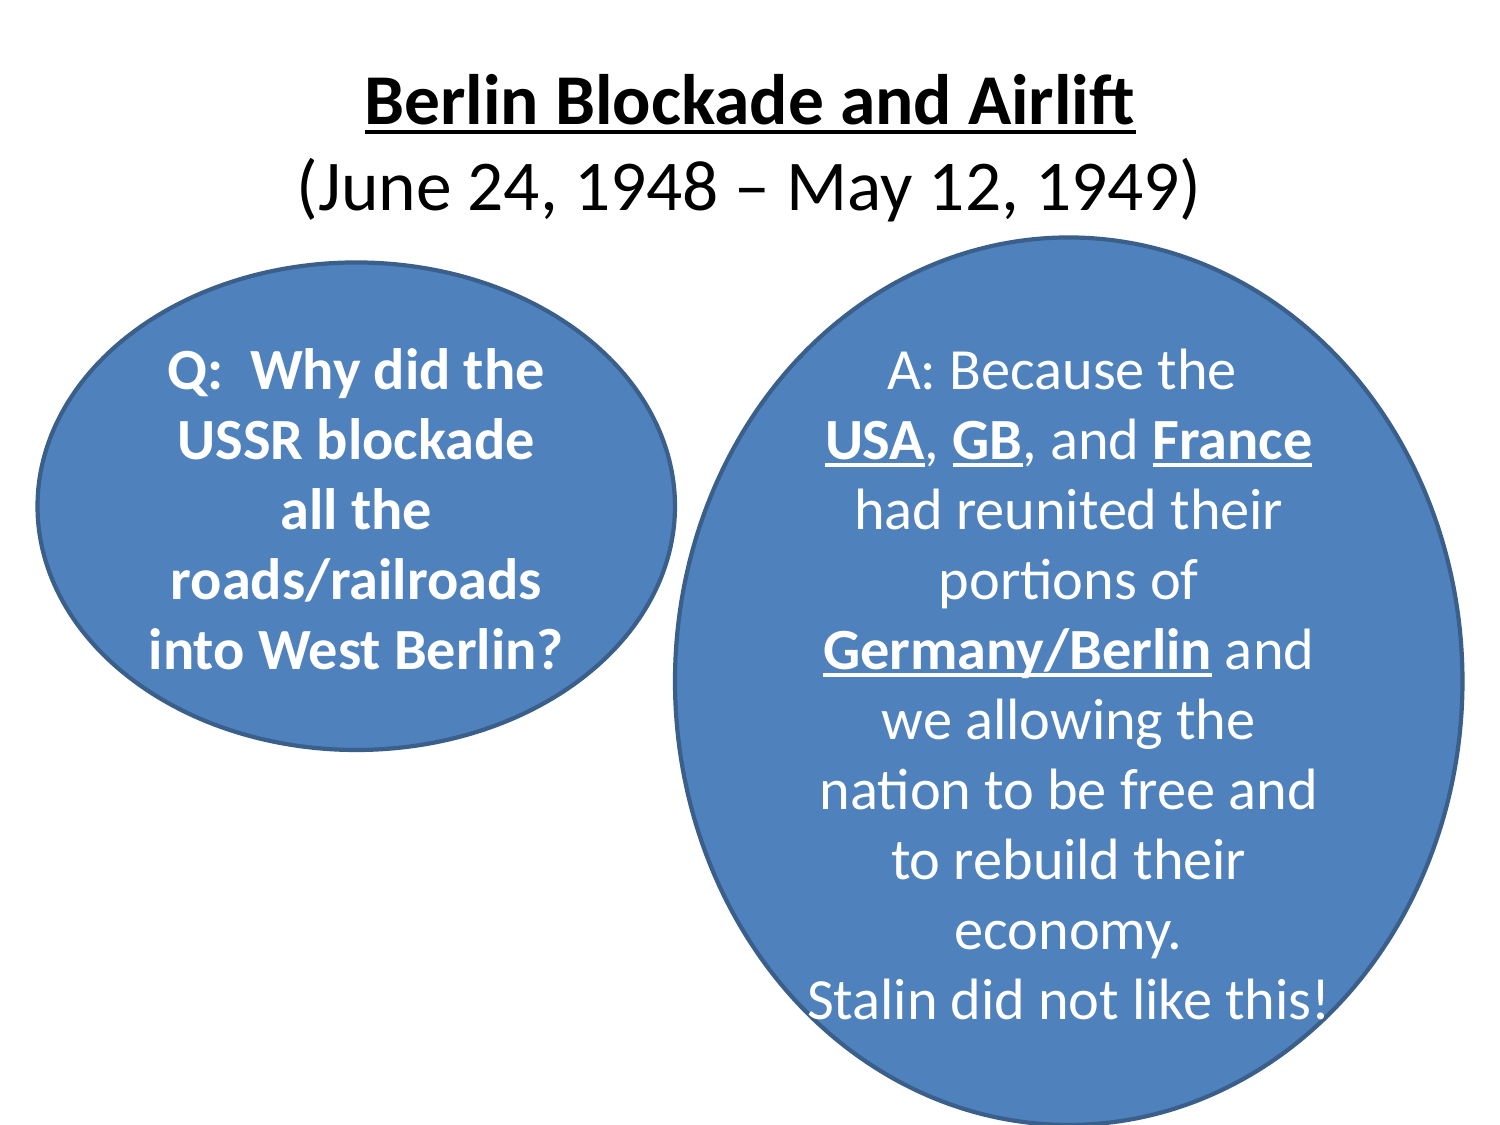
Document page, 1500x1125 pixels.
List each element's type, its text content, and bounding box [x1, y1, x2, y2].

text_box A: Because the USA, GB, and France had reunited their portions of Germany/Berlin and we allowing the nation to be free and to rebuild their economy. Stalin did not like this! [672, 235, 1465, 1125]
text_box Q: Why did the USSR blockade all the roads/railroads into West Berlin? [35, 260, 678, 753]
title Berlin Blockade and Airlift (June 24, 1948 – May 12, 1949) [75, 45, 1425, 233]
